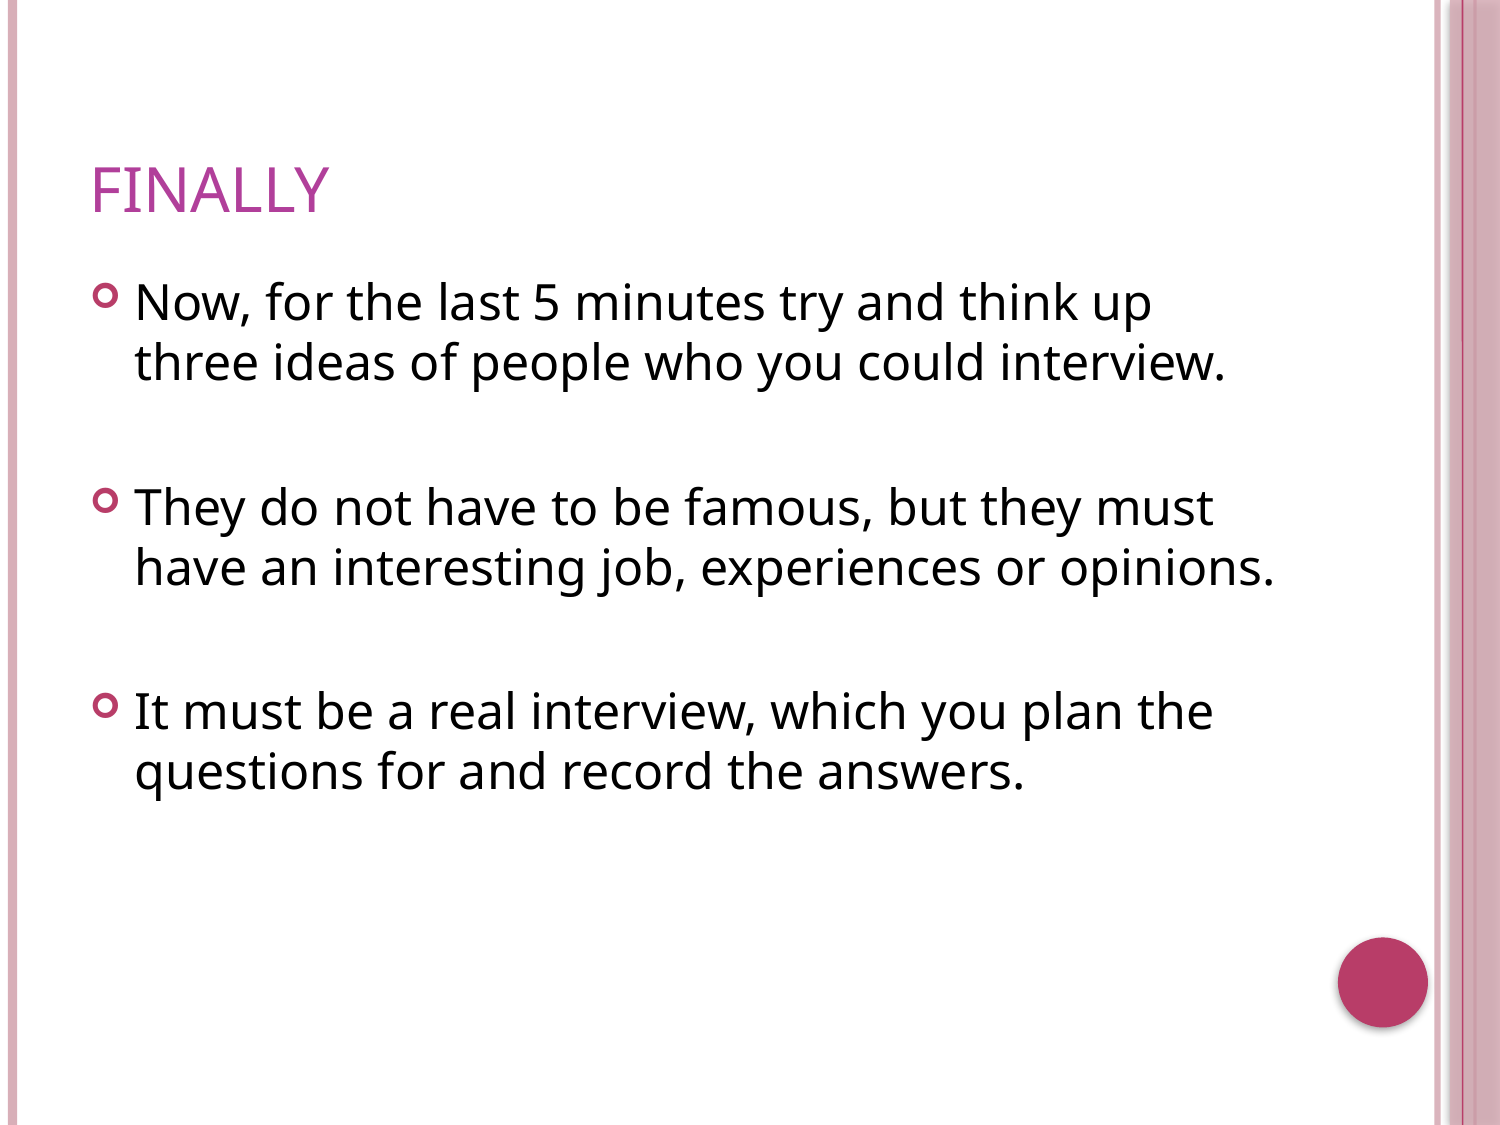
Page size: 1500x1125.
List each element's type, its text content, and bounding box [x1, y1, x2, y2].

list Now, for the last 5 minutes try and think up three ideas of people who you could interview. They do not have to be famous, but they must have an interesting job, experiences or opinions. It must be a real interview, which you plan the questions for and record the answers. [75, 262, 1300, 1062]
title Finally [75, 45, 1300, 233]
